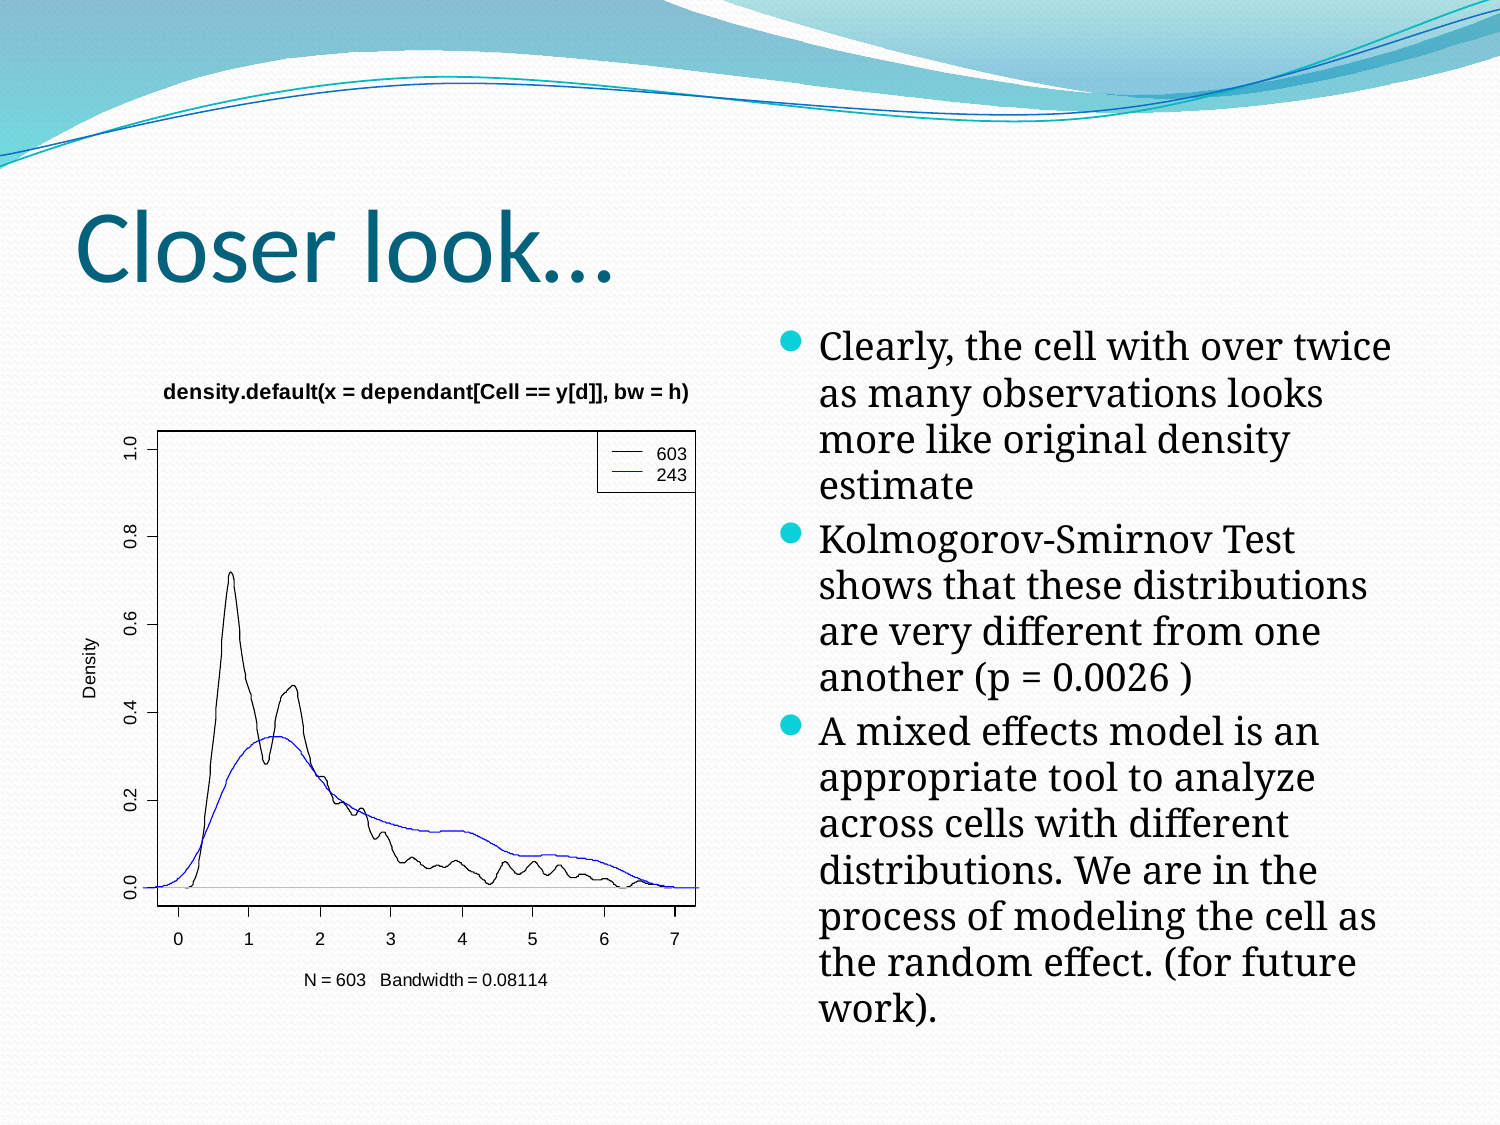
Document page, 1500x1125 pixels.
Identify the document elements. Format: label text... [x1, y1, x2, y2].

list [74, 347, 738, 1010]
list Clearly, the cell with over twice as many observations looks more like original density estimate Kolmogorov-Smirnov Test shows that these distributions are very different from one another (p = 0.0026 ) A mixed effects model is an appropriate tool to analyze across cells with different distributions. We are in the process of modeling the cell as the random effect. (for future work). [762, 314, 1425, 1043]
title Closer look… [75, 115, 1425, 303]
